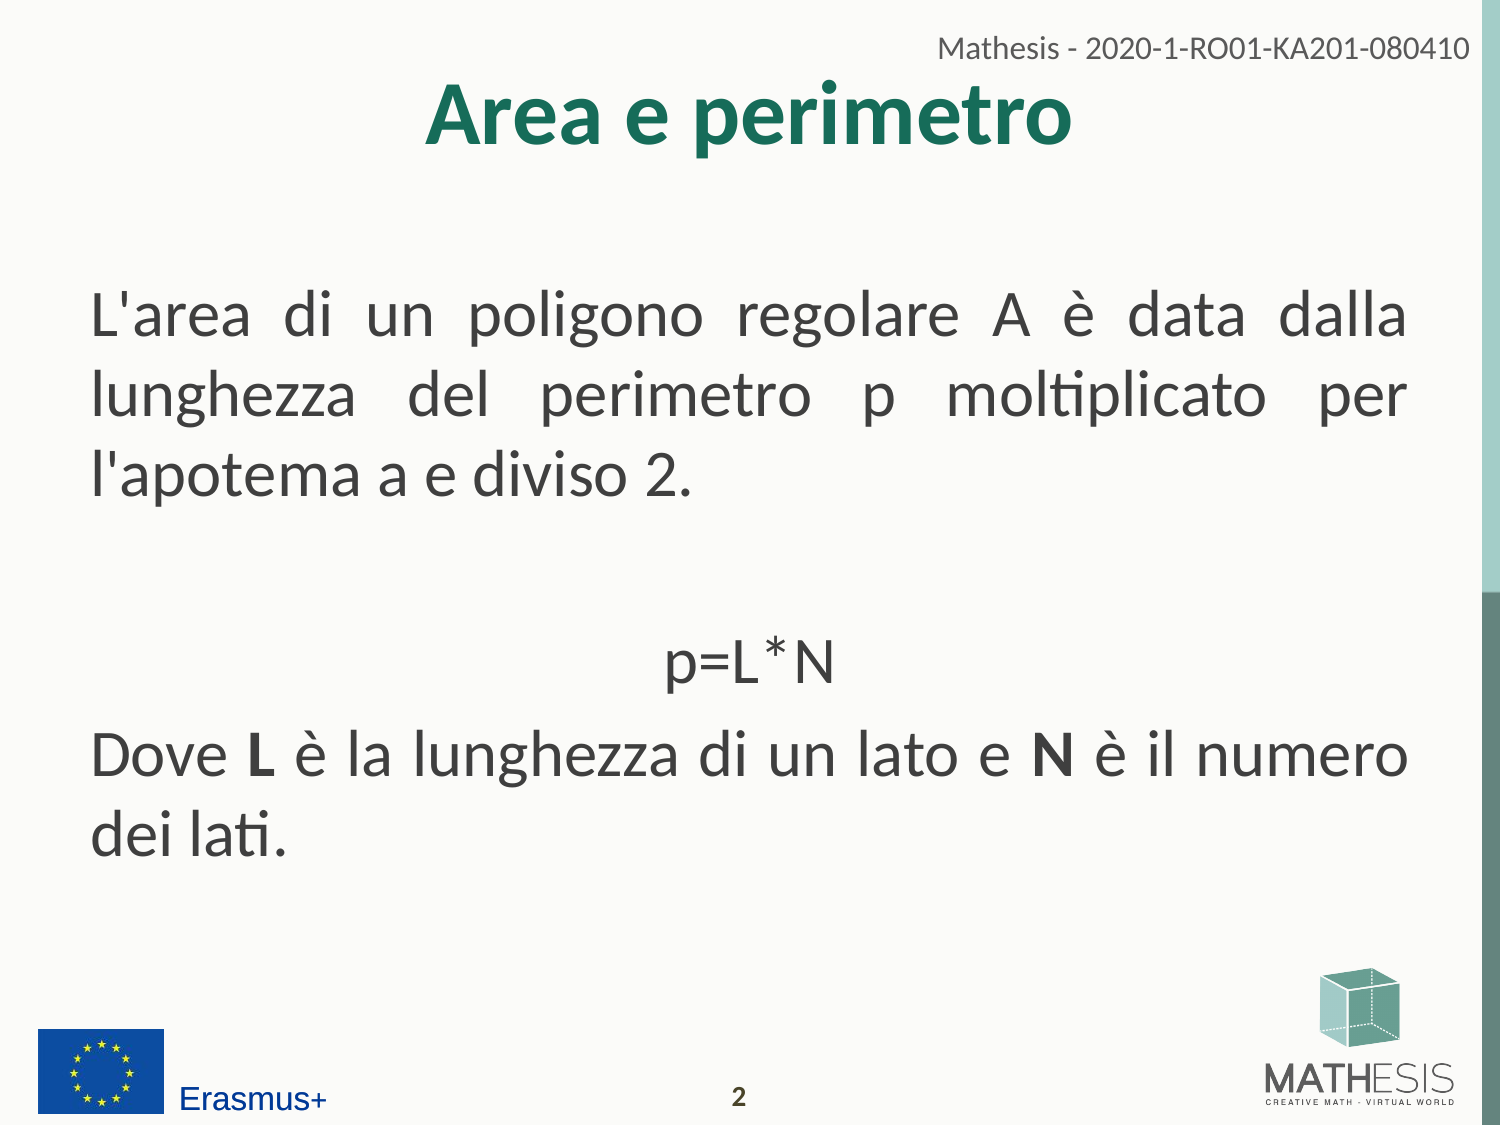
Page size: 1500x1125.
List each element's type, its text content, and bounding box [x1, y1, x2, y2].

picture [38, 1029, 164, 1114]
title Area e perimetro [75, 45, 1425, 233]
